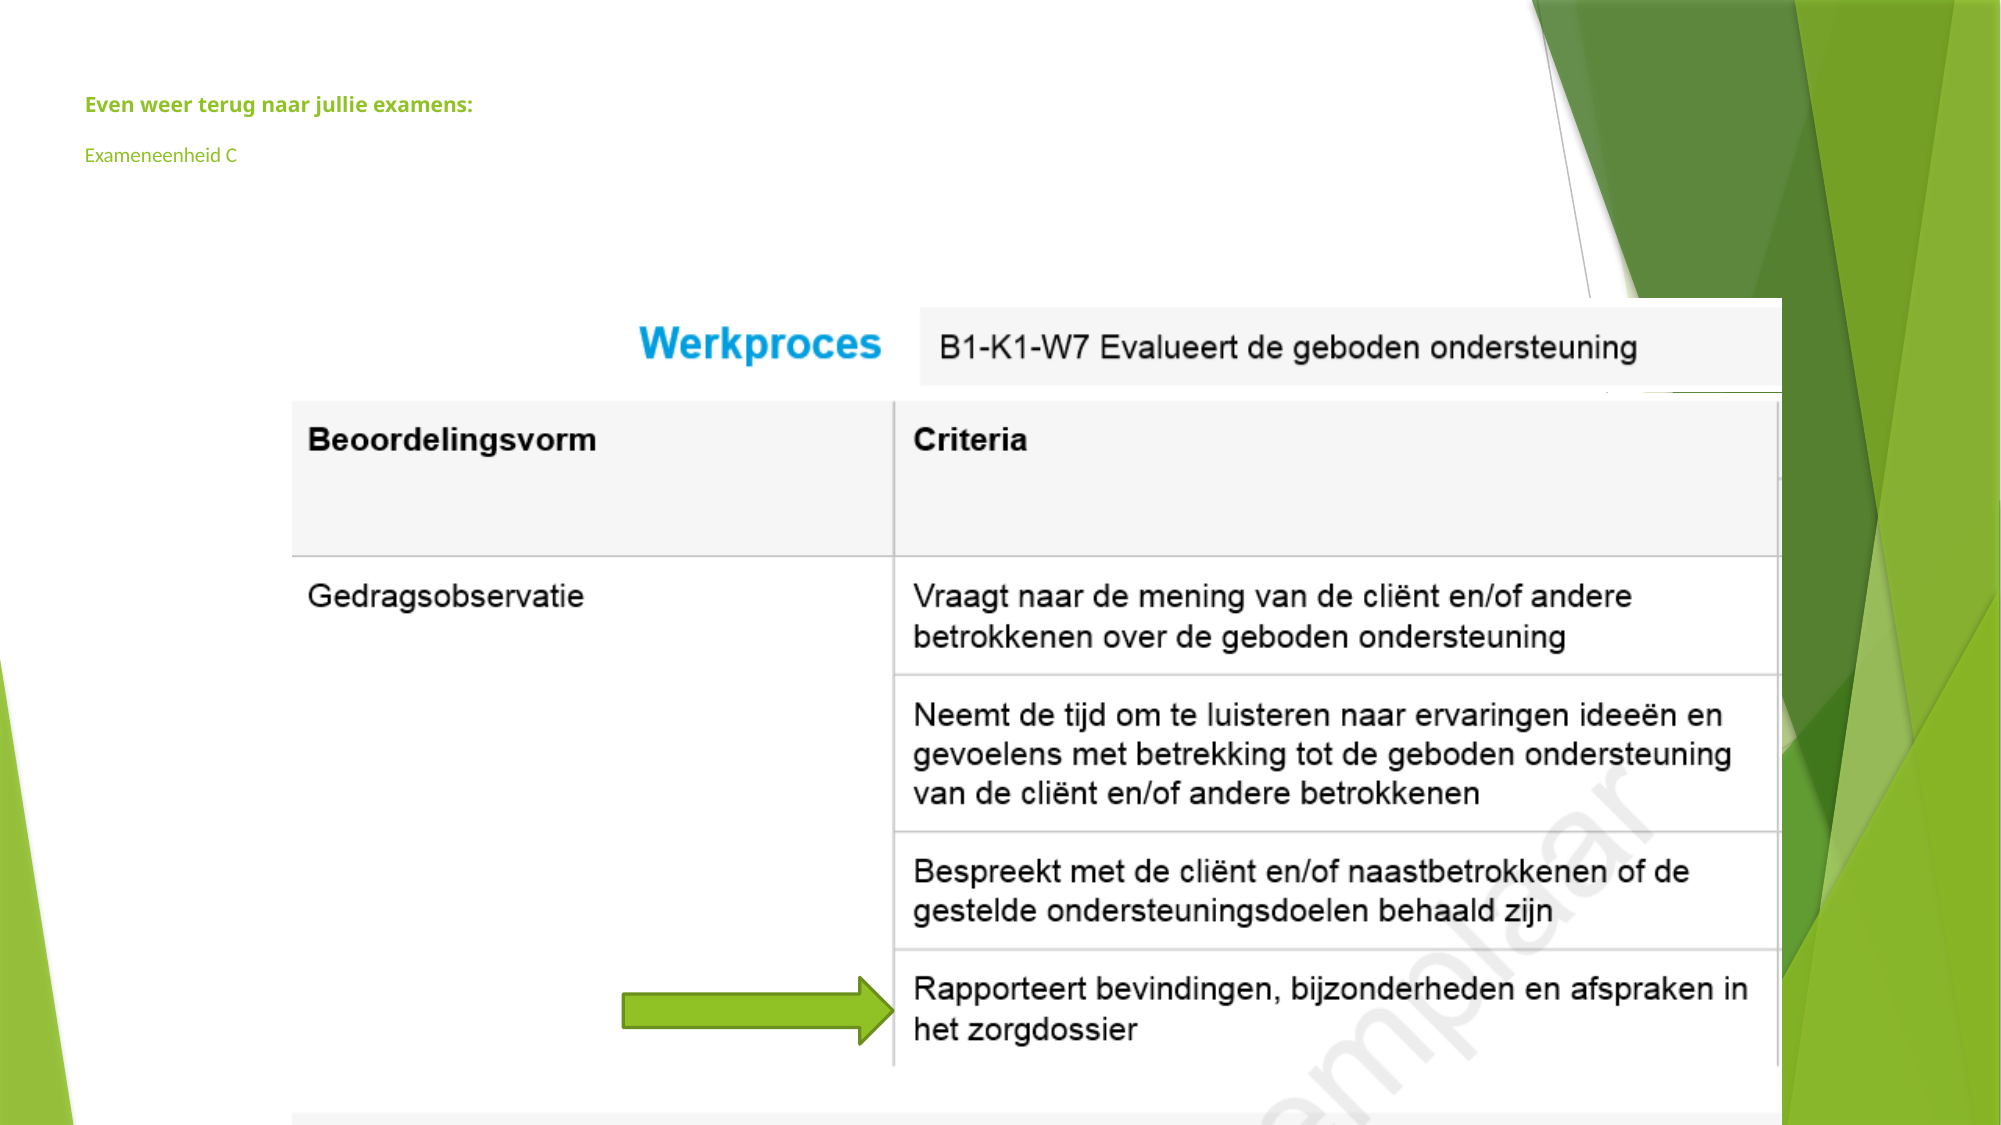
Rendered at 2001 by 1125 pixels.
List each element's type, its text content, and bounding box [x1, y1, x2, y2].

picture [291, 393, 1782, 1125]
picture [622, 298, 1782, 392]
title Even weer terug naar jullie examens: Exameneenheid C [69, 58, 1480, 276]
